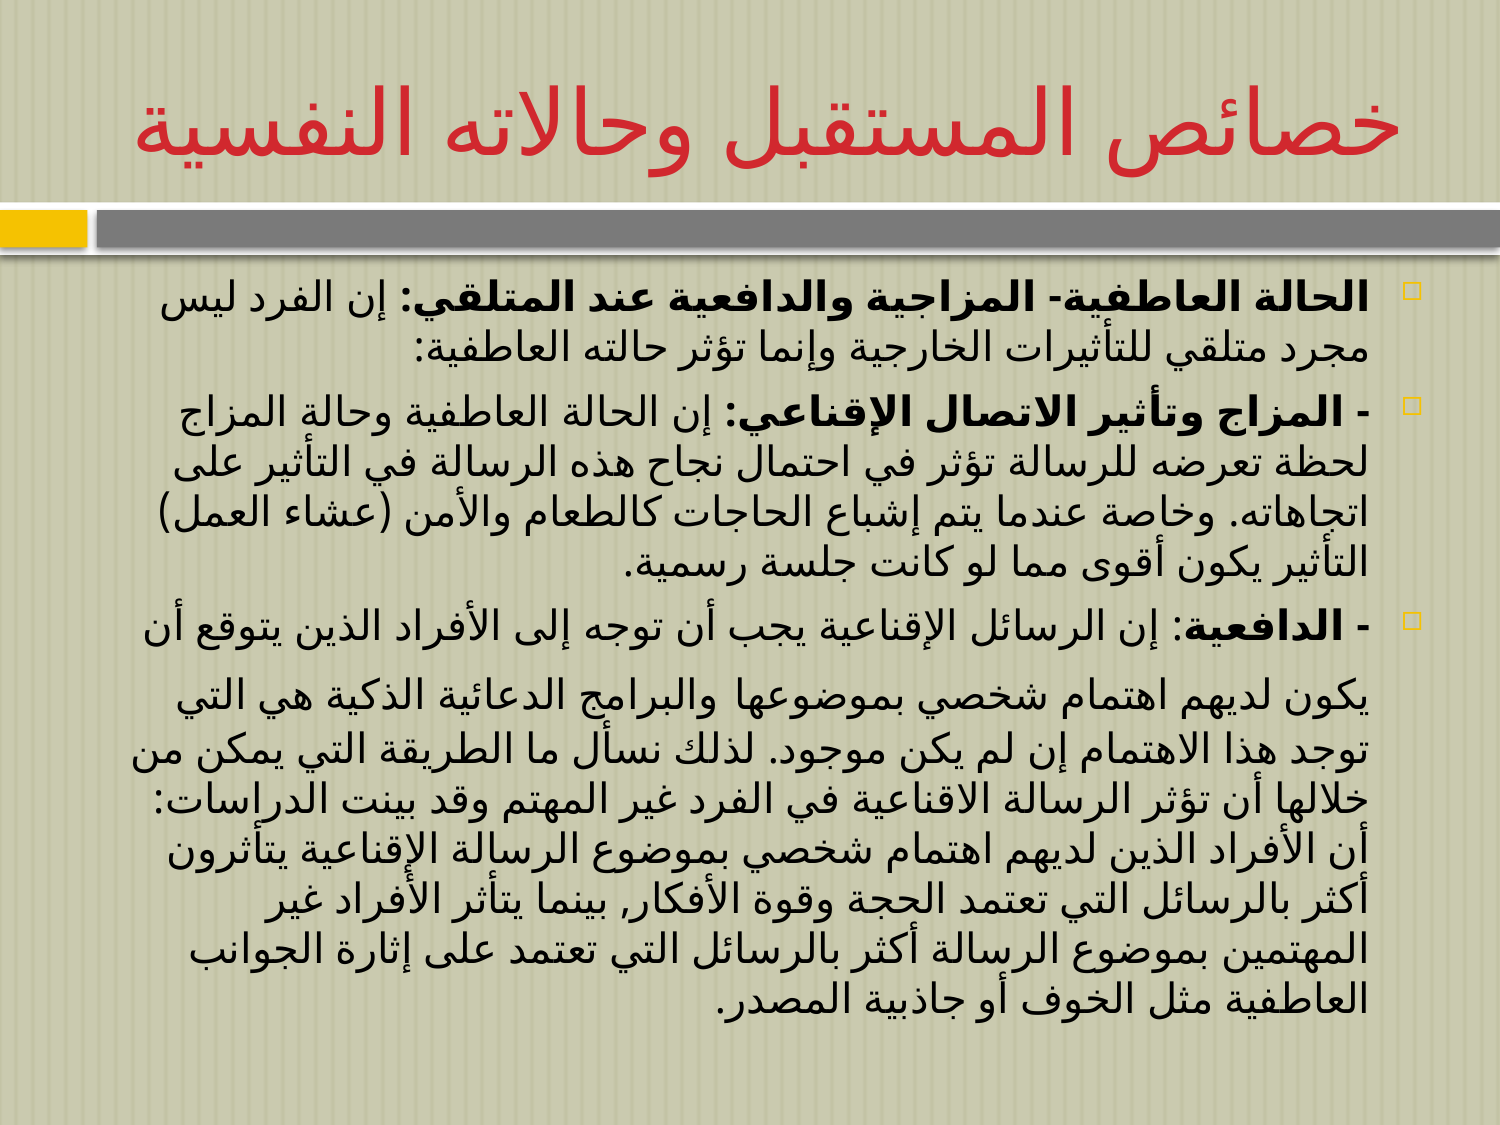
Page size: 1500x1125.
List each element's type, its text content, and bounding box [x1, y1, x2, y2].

title خصائص المستقبل وحالاته النفسية [100, 37, 1438, 200]
list الحالة العاطفية- المزاجية والدافعية عند المتلقي: إن الفرد ليس مجرد متلقي للتأثيرات الخارجية وإنما تؤثر حالته العاطفية: - المزاج وتأثير الاتصال الإقناعي: إن الحالة العاطفية وحالة المزاج لحظة تعرضه للرسالة تؤثر في احتمال نجاح هذه الرسالة في التأثير على اتجاهاته. وخاصة عندما يتم إشباع الحاجات كالطعام والأمن (عشاء العمل) التأثير يكون أقوى مما لو كانت جلسة رسمية. - الدافعية: إن الرسائل الإقناعية يجب أن توجه إلى الأفراد الذين يتوقع أن يكون لديهم اهتمام شخصي بموضوعها والبرامج الدعائية الذكية هي التي توجد هذا الاهتمام إن لم يكن موجود. لذلك نسأل ما الطريقة التي يمكن من خلالها أن تؤثر الرسالة الاقناعية في الفرد غير المهتم وقد بينت الدراسات: أن الأفراد الذين لديهم اهتمام شخصي بموضوع الرسالة الإقناعية يتأثرون أكثر بالرسائل التي تعتمد الحجة وقوة الأفكار, بينما يتأثر الأفراد غير المهتمين بموضوع الرسالة أكثر بالرسائل التي تعتمد على إثارة الجوانب العاطفية مثل الخوف أو جاذبية المصدر. [100, 262, 1438, 1000]
